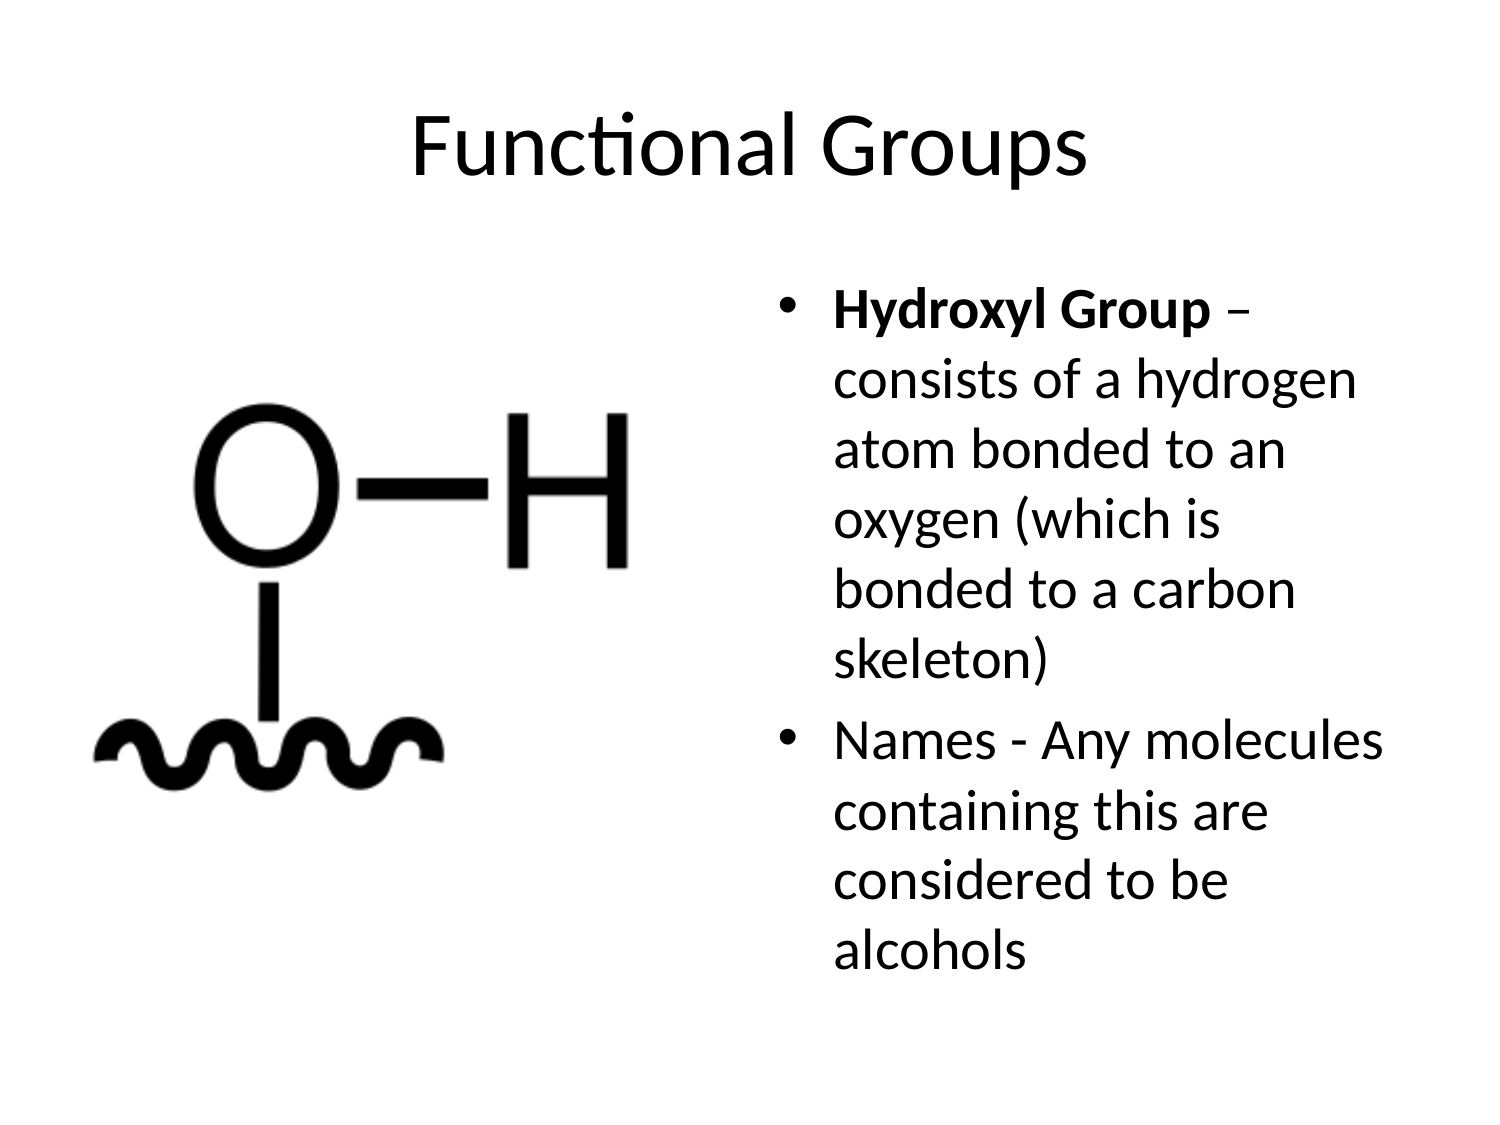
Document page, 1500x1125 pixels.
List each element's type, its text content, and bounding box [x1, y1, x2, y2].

list Hydroxyl Group – consists of a hydrogen atom bonded to an oxygen (which is bonded to a carbon skeleton) Names - Any molecules containing this are considered to be alcohols [762, 262, 1425, 1005]
picture [88, 399, 633, 797]
title Functional Groups [75, 45, 1425, 233]
